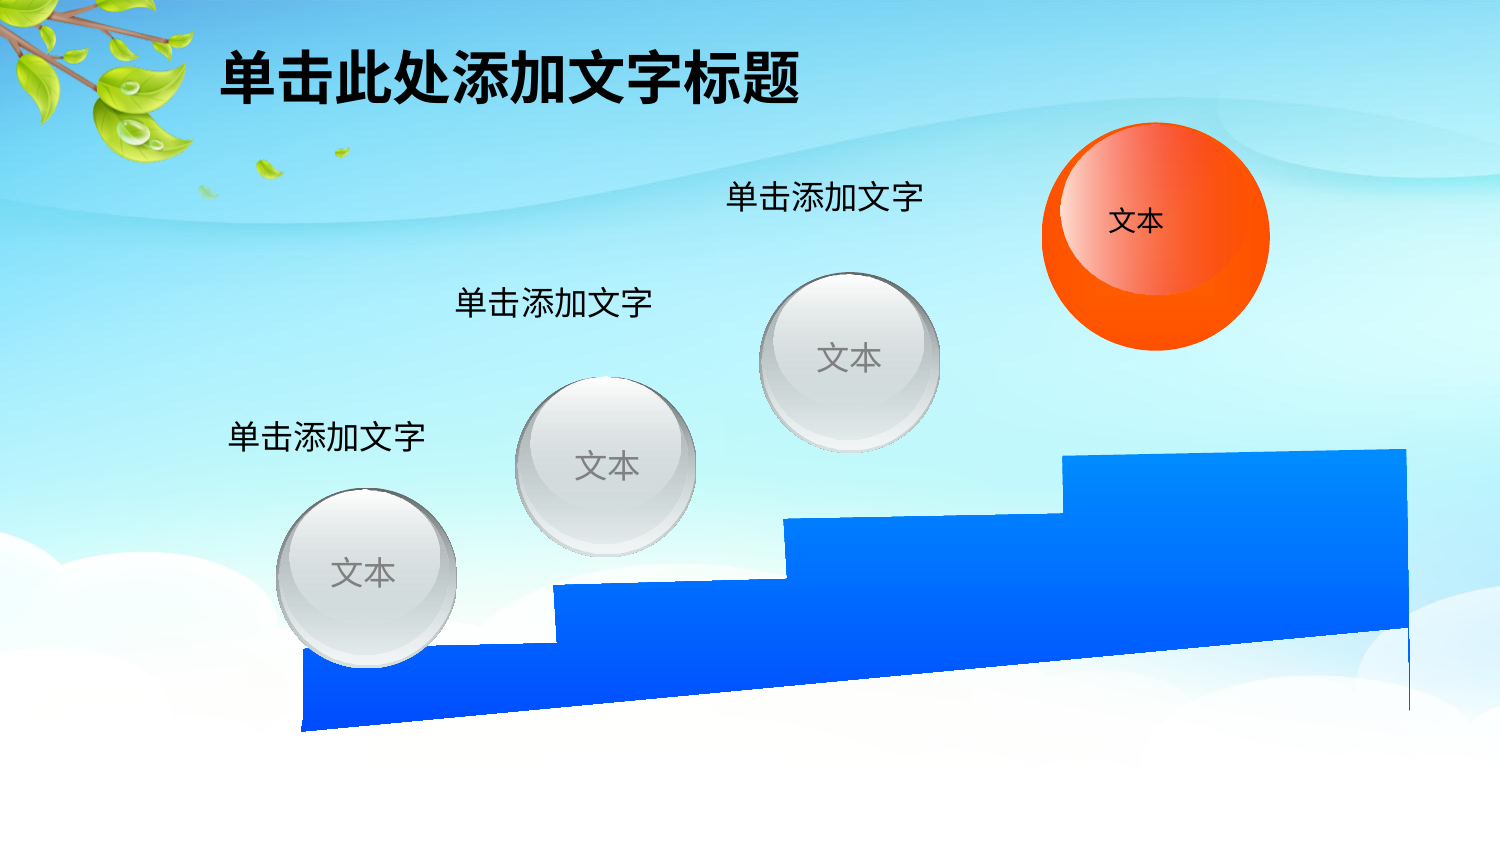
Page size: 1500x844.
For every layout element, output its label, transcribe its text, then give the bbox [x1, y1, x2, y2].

text_box 单击添加文字 [710, 168, 947, 224]
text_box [1041, 122, 1270, 351]
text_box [515, 376, 697, 558]
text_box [759, 272, 941, 453]
picture [0, 0, 1500, 844]
text_box 单击添加文字 [212, 408, 449, 464]
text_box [276, 487, 458, 669]
text_box 单击添加文字 [439, 274, 676, 330]
text_box [299, 447, 1412, 733]
